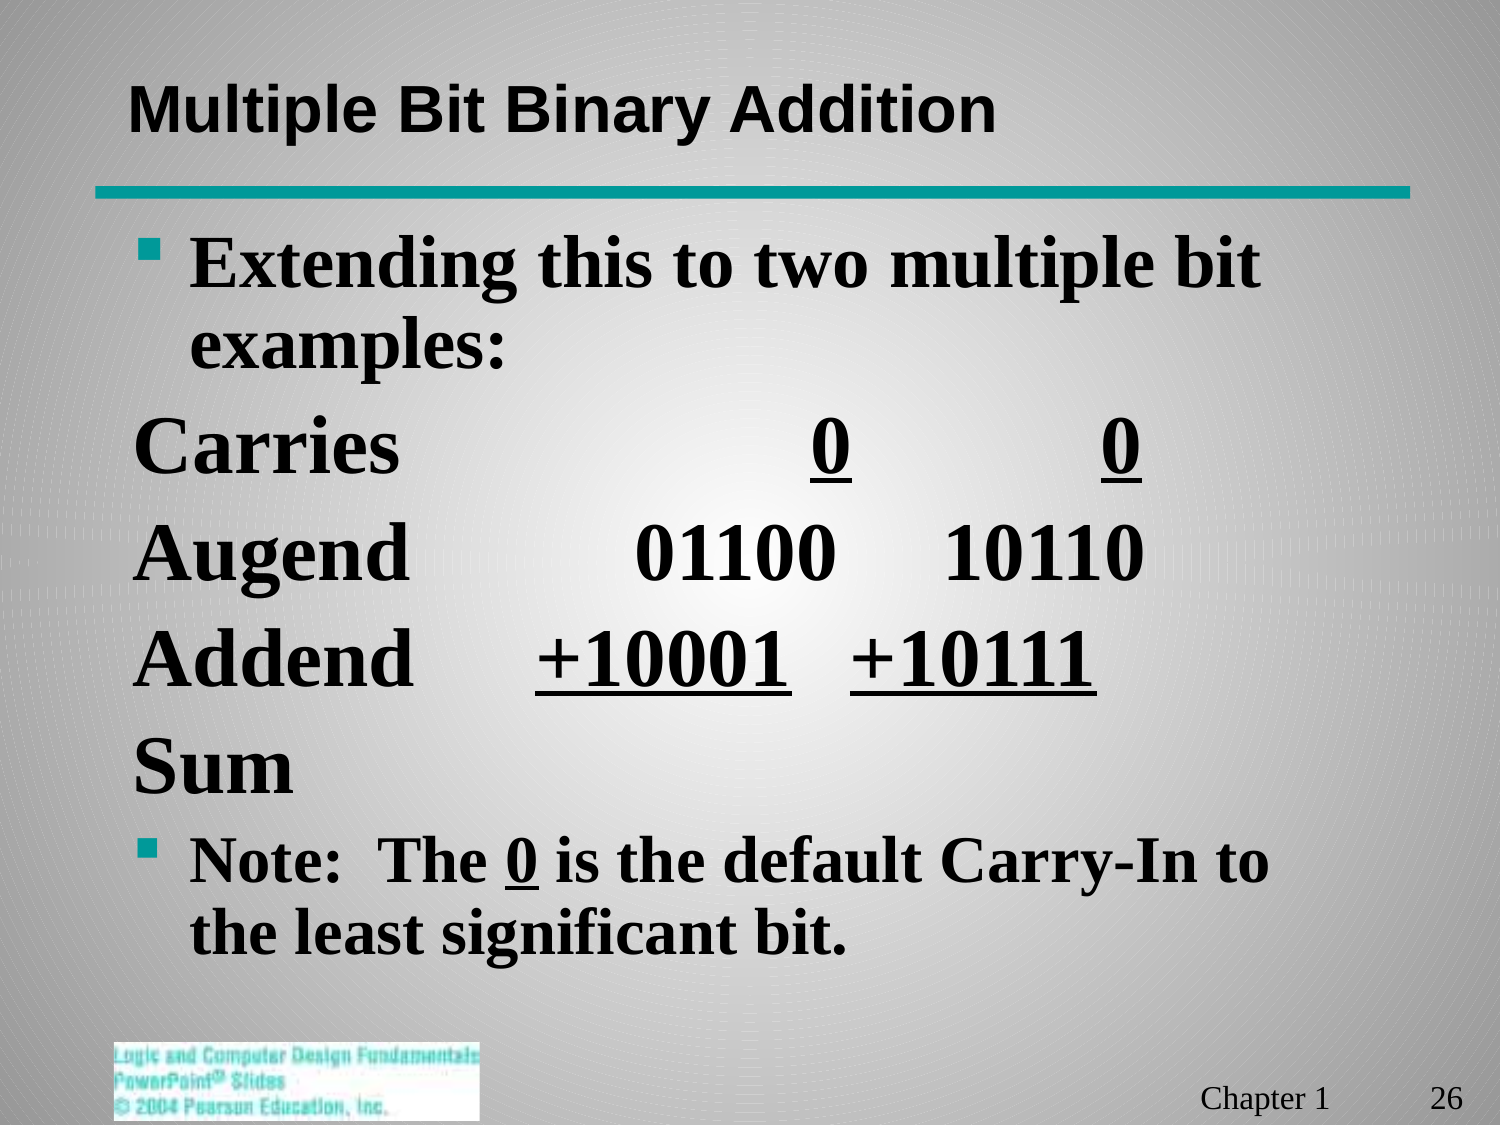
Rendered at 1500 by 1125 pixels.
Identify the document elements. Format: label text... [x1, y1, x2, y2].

slide_number Chapter 1 26 [1185, 1068, 1500, 1125]
picture [113, 1042, 480, 1121]
list Extending this to two multiple bit examples: Carries 0 0 Augend 01100 10110 Addend +10001 +10111 Sum Note: The 0 is the default Carry-In to the least significant bit. [117, 215, 1394, 1041]
title Multiple Bit Binary Addition [112, 37, 1251, 176]
